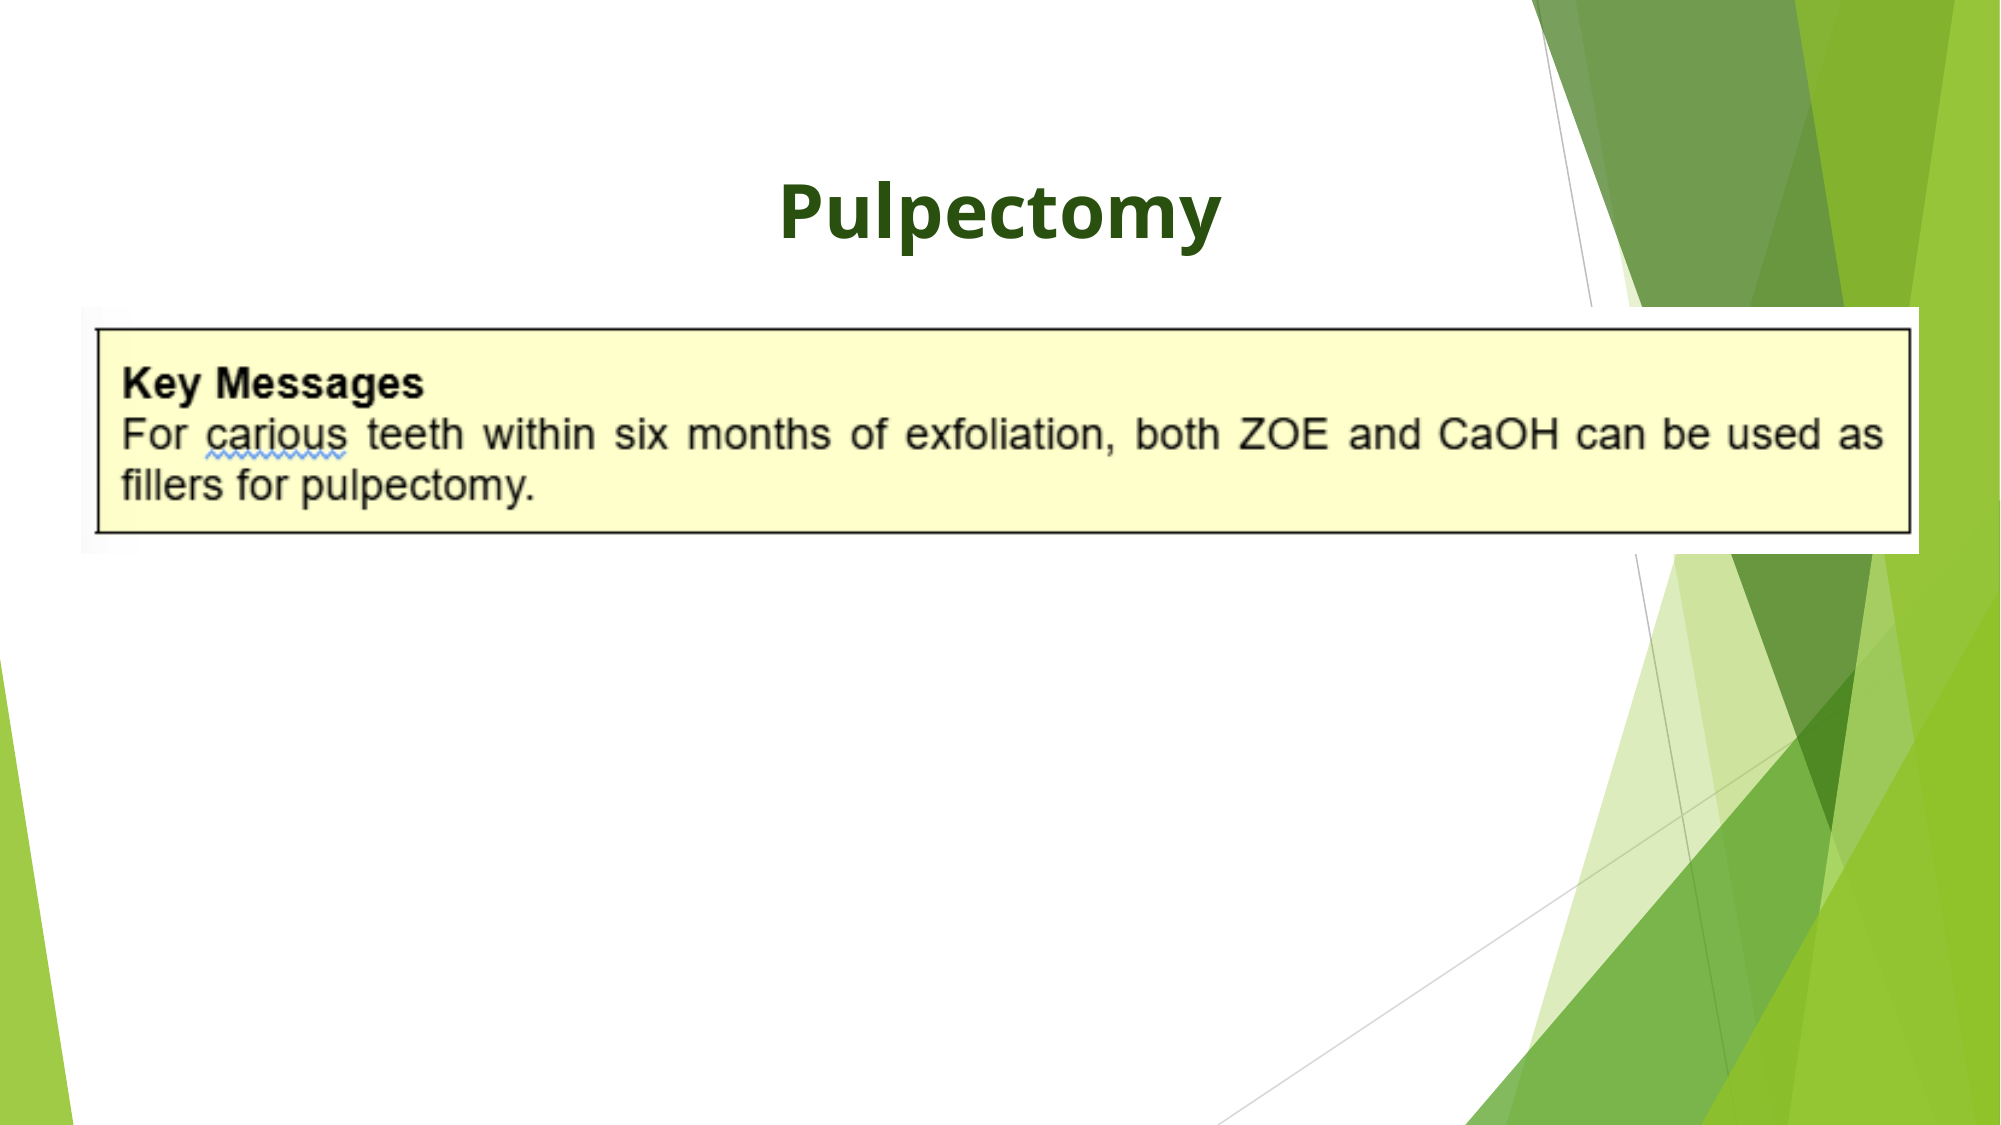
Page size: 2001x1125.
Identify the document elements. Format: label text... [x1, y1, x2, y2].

picture [81, 307, 1919, 554]
title Pulpectomy [294, 99, 1706, 304]
